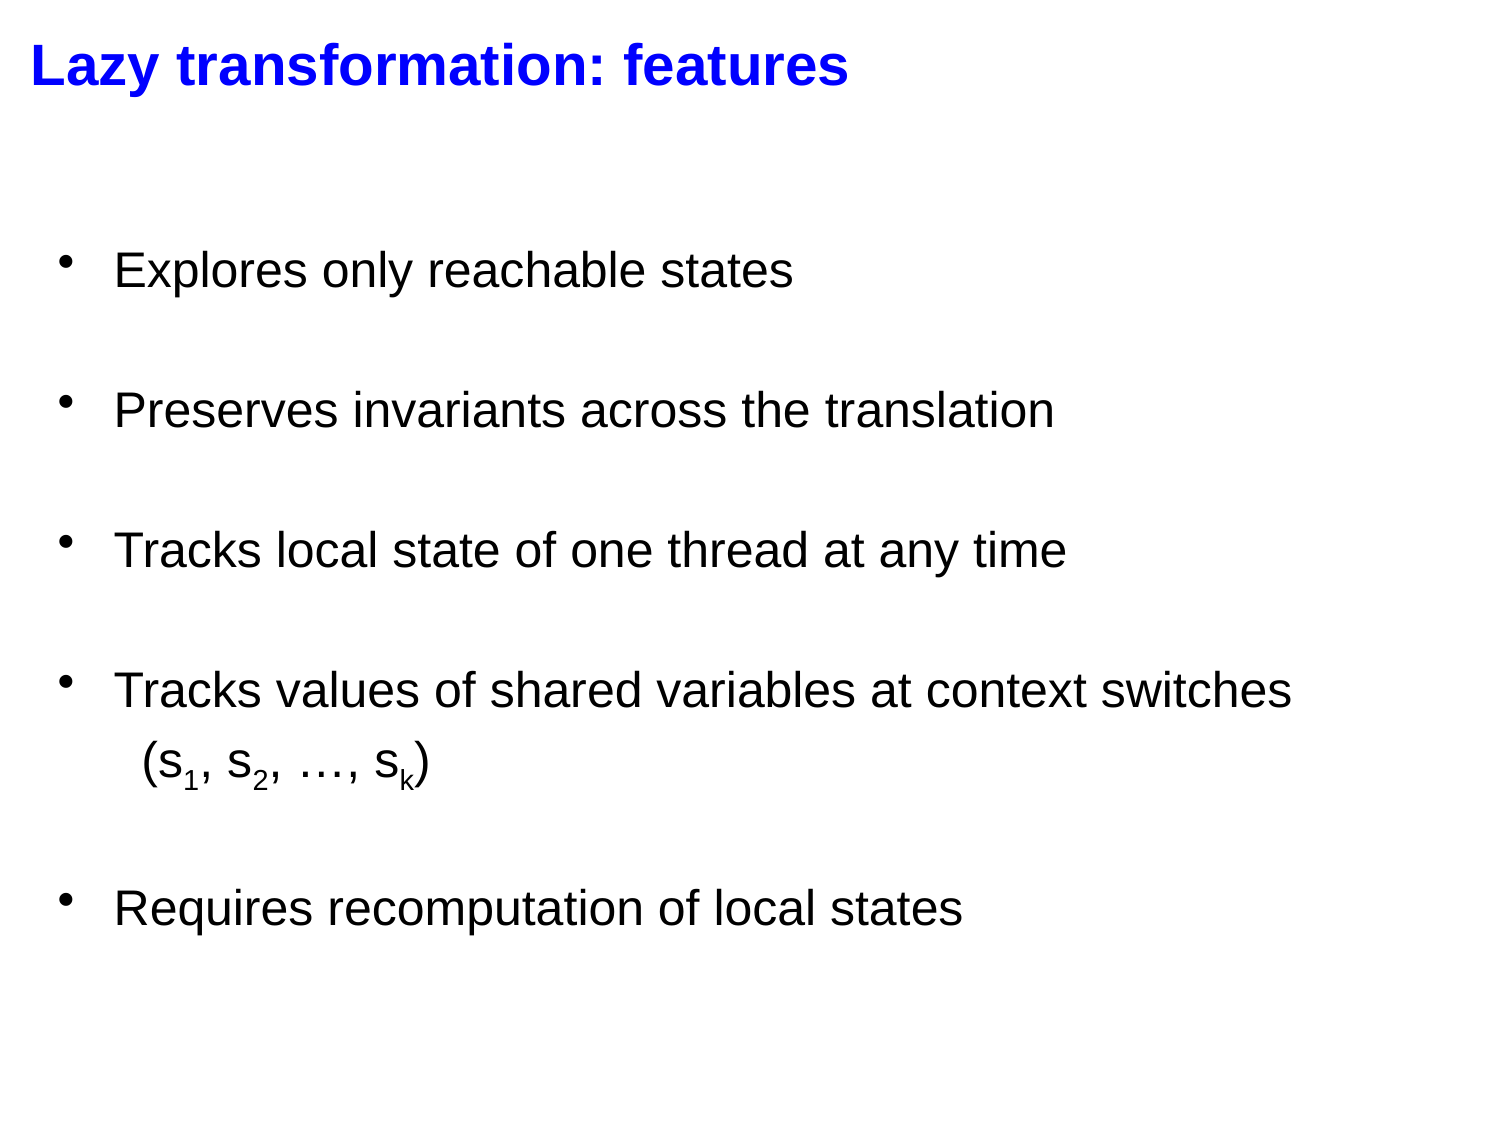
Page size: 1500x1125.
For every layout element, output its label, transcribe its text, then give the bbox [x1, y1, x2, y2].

text_box Explores only reachable states Preserves invariants across the translation Tracks local state of one thread at any time Tracks values of shared variables at context switches (s1, s2, …, sk) Requires recomputation of local states [42, 160, 1493, 1098]
text_box Lazy transformation: features [0, 0, 1500, 125]
